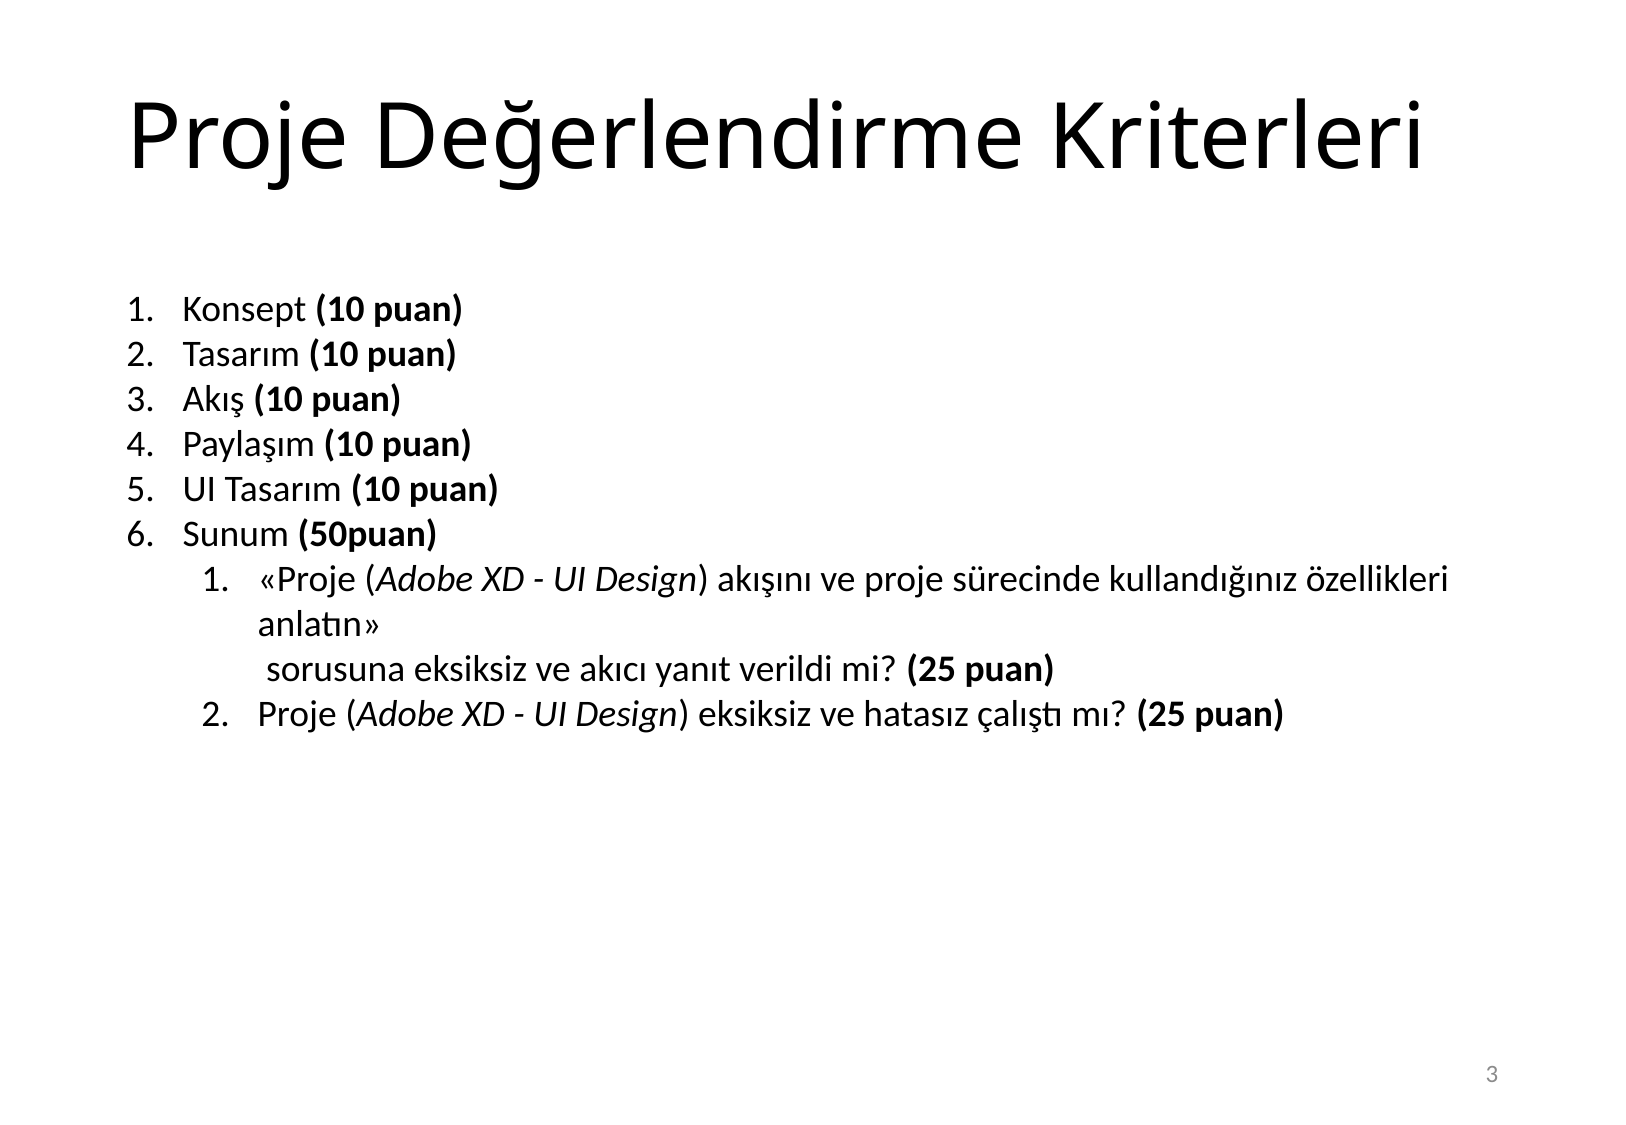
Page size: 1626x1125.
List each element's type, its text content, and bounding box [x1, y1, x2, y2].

title Proje Değerlendirme Kriterleri [111, 70, 1514, 208]
slide_number 3 [1147, 1042, 1514, 1103]
text_box Konsept (10 puan) Tasarım (10 puan) Akış (10 puan) Paylaşım (10 puan) UI Tasarım (10 puan) Sunum (50puan) «Proje (Adobe XD - UI Design) akışını ve proje sürecinde kullandığınız özellikleri anlatın» sorusuna eksiksiz ve akıcı yanıt verildi mi? (25 puan) Proje (Adobe XD - UI Design) eksiksiz ve hatasız çalıştı mı? (25 puan) [111, 276, 1514, 787]
